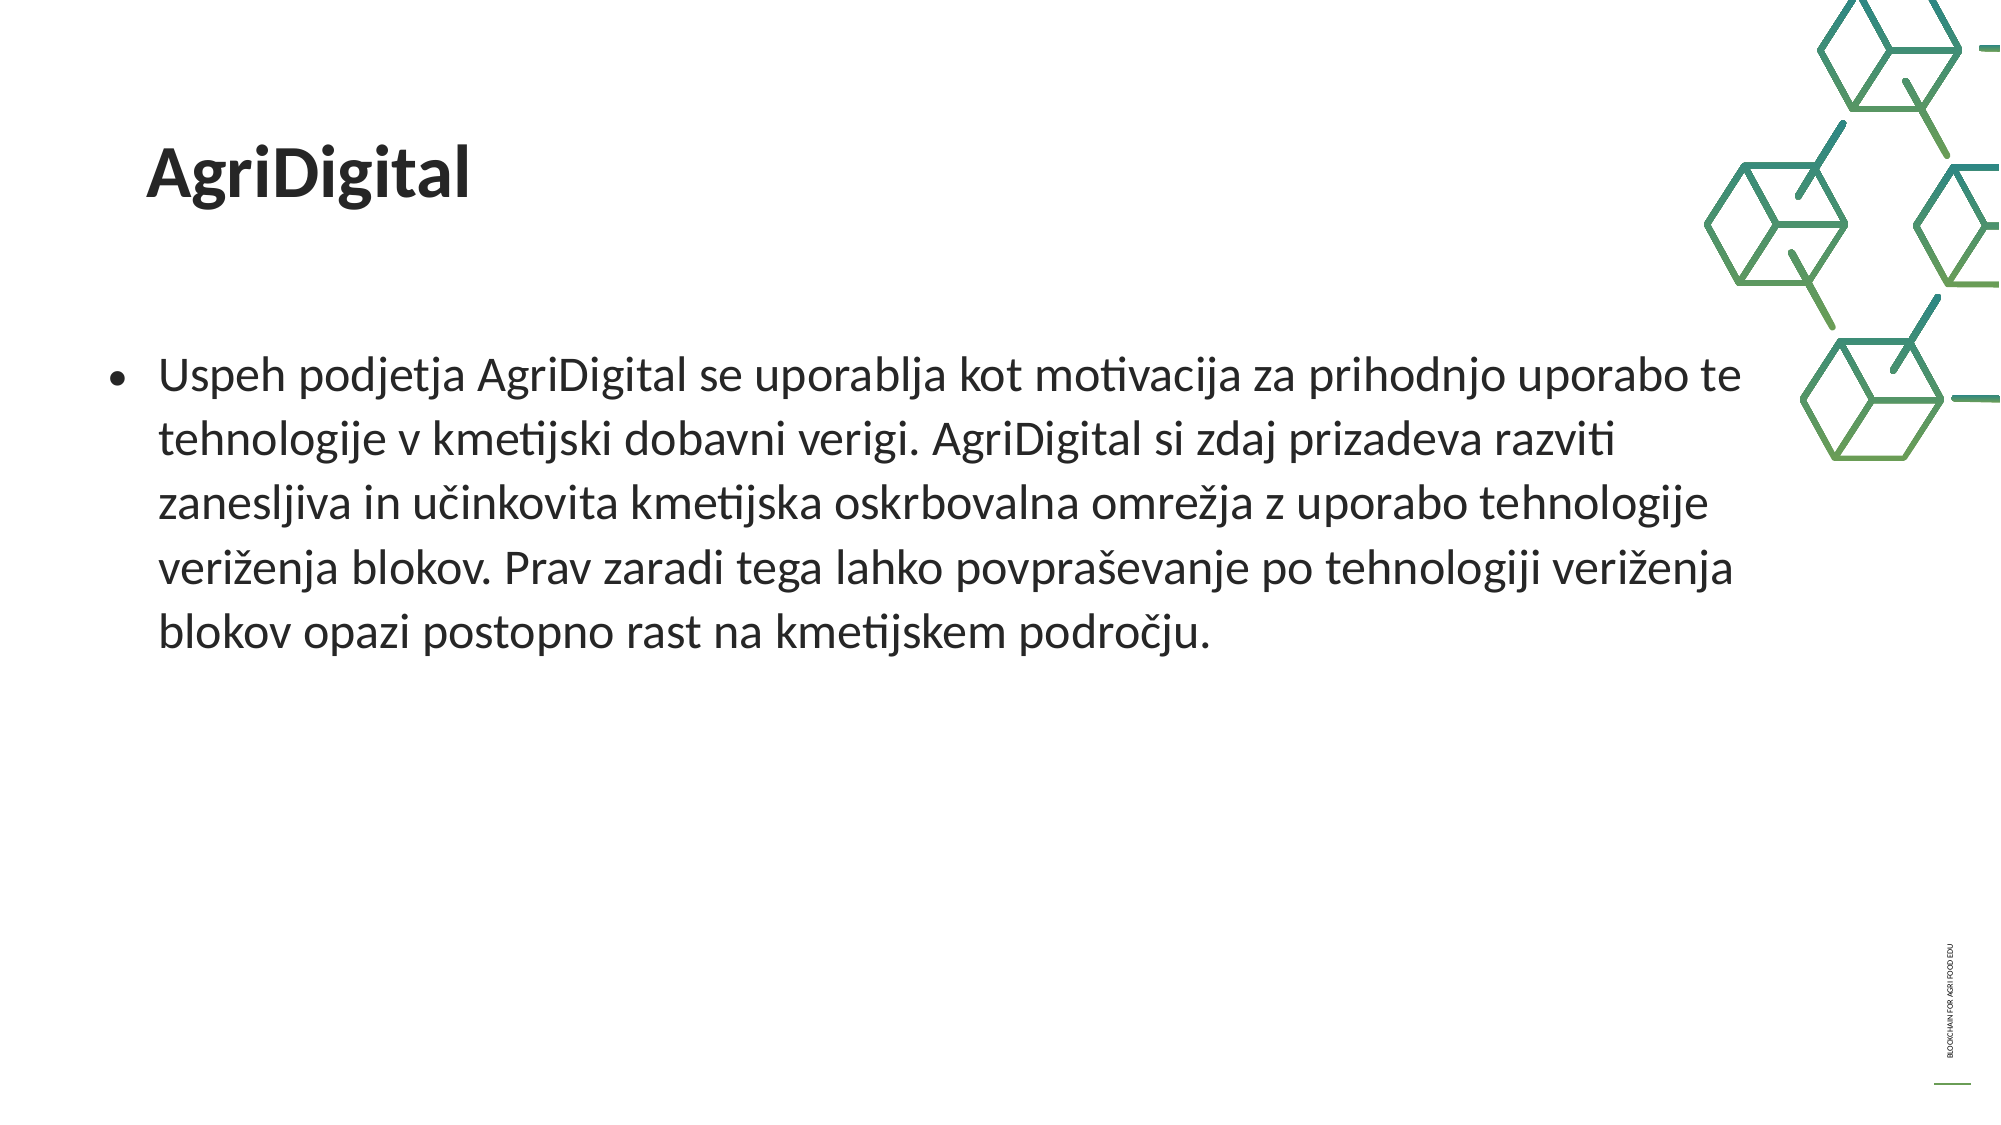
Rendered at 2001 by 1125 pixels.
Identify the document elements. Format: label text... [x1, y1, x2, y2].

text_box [1703, 0, 2000, 462]
list AgriDigital [130, 124, 1698, 337]
list Uspeh podjetja AgriDigital se uporablja kot motivacija za prihodnjo uporabo te tehnologije v kmetijski dobavni verigi. AgriDigital si zdaj prizadeva razviti zanesljiva in učinkovita kmetijska oskrbovalna omrežja z uporabo tehnologije veriženja blokov. Prav zaradi tega lahko povpraševanje po tehnologiji veriženja blokov opazi postopno rast na kmetijskem področju. [86, 329, 1825, 1100]
